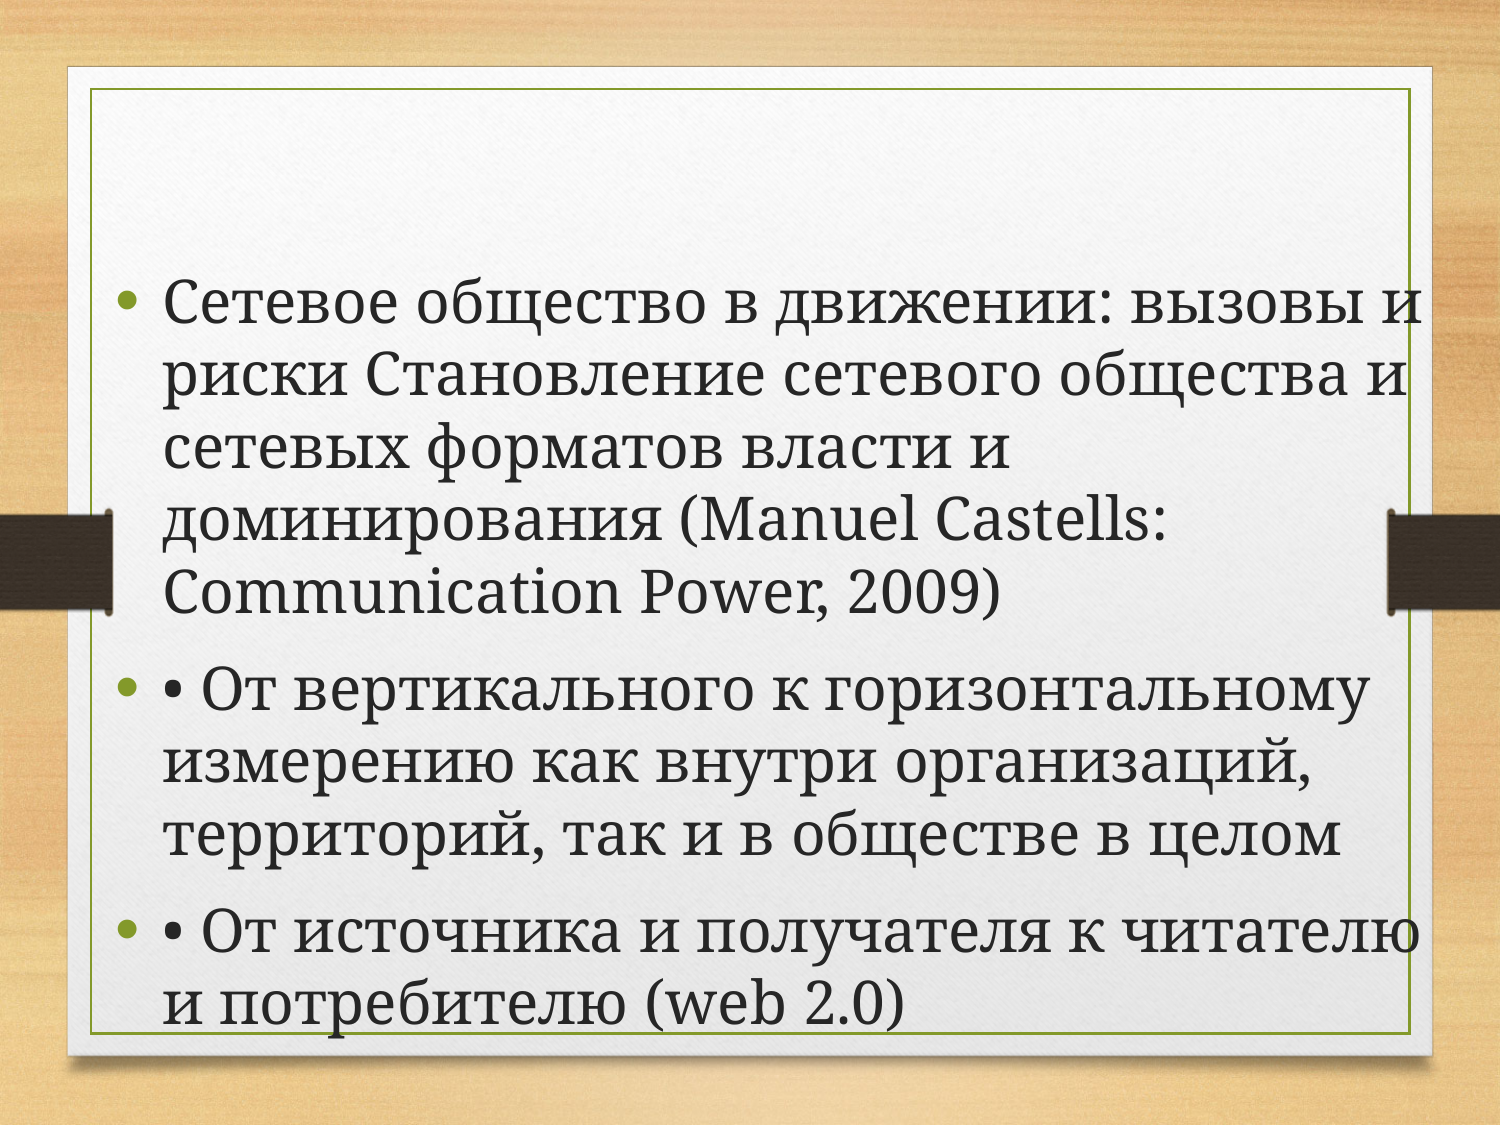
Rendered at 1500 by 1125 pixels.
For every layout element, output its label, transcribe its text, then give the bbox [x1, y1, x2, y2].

picture [0, 0, 1500, 1125]
list Сетевое общество в движении: вызовы и риски Становление сетевого общества и сетевых форматов власти и доминирования (Manuel Castells: Communication Power, 2009) • От вертикального к горизонтальному измерению как внутри организаций, территорий, так и в обществе в целом • От источника и получателя к читателю и потребителю (web 2.0) [100, 255, 1451, 999]
